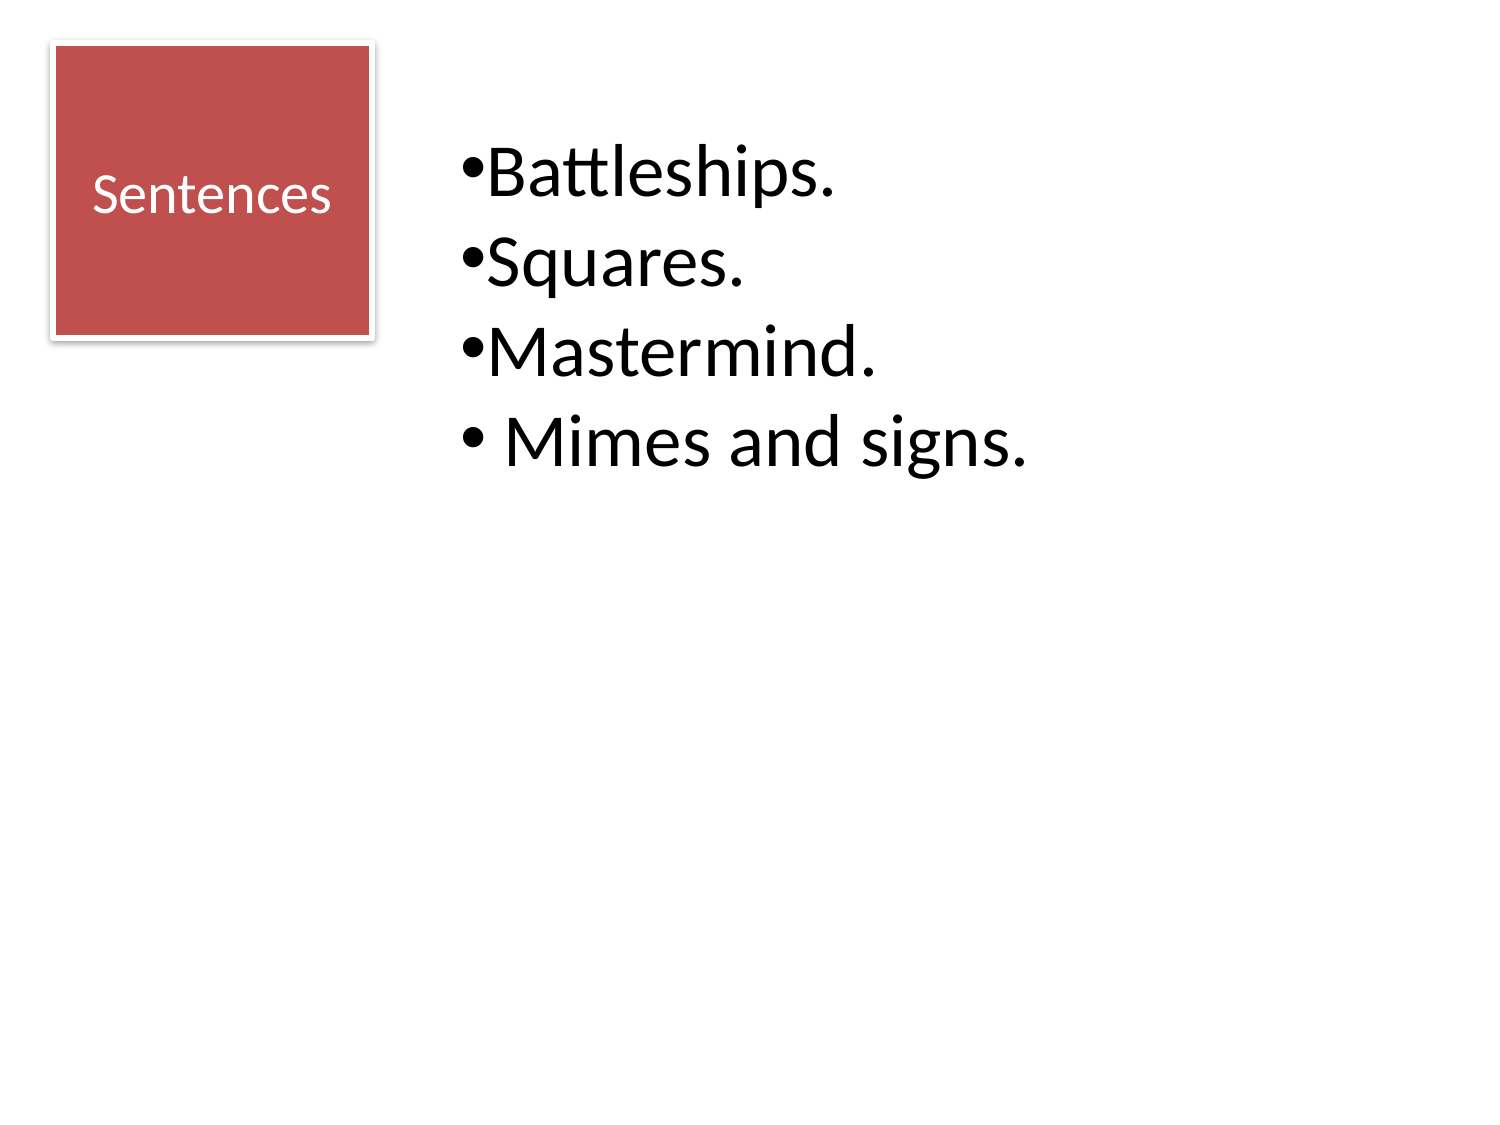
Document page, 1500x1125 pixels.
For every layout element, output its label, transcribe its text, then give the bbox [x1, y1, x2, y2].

text_box Sentences [50, 40, 375, 341]
text_box Battleships. Squares. Mastermind. Mimes and signs. [445, 113, 1045, 759]
